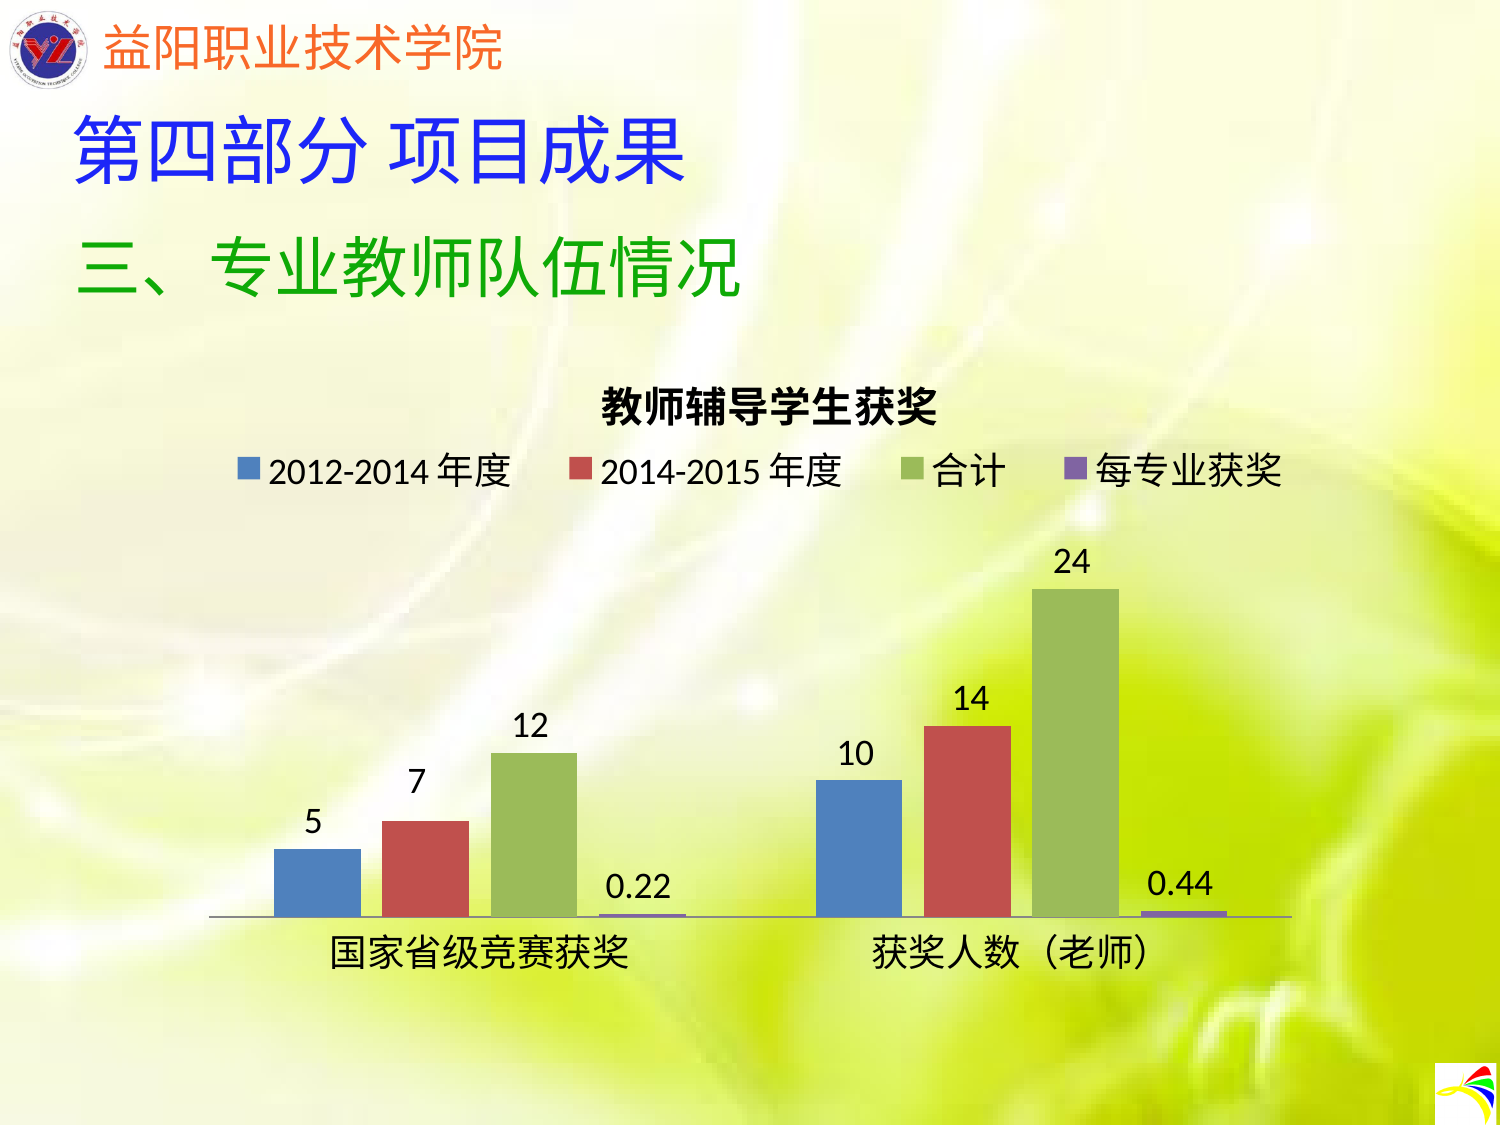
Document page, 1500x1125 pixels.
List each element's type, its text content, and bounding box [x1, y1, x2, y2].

text_box 三、专业教师队伍情况 [59, 218, 758, 314]
picture [0, 0, 1500, 1125]
chart [192, 361, 1329, 1029]
text_box 第四部分 项目成果 [13, 101, 744, 197]
